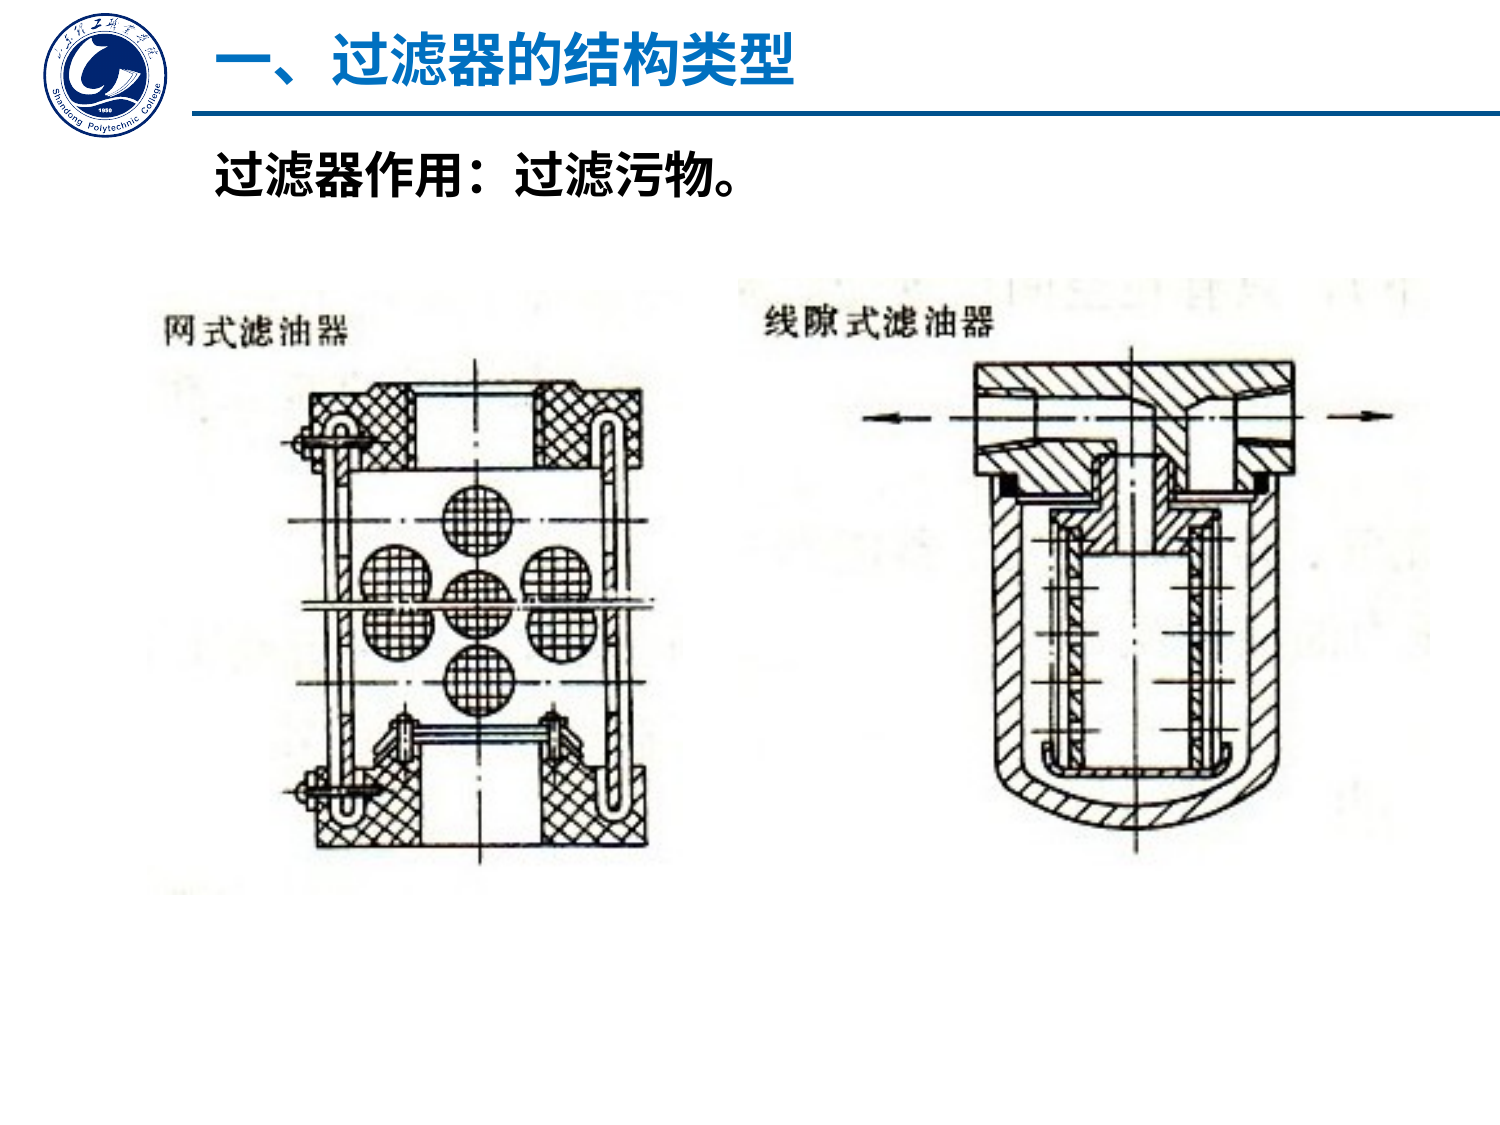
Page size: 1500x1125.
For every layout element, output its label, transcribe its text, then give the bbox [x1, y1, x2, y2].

picture [43, 7, 174, 138]
picture [737, 278, 1430, 872]
text_box 一、过滤器的结构类型 [199, 16, 1477, 102]
picture [147, 290, 683, 895]
text_box 过滤器作用：过滤污物。 [199, 136, 1299, 211]
